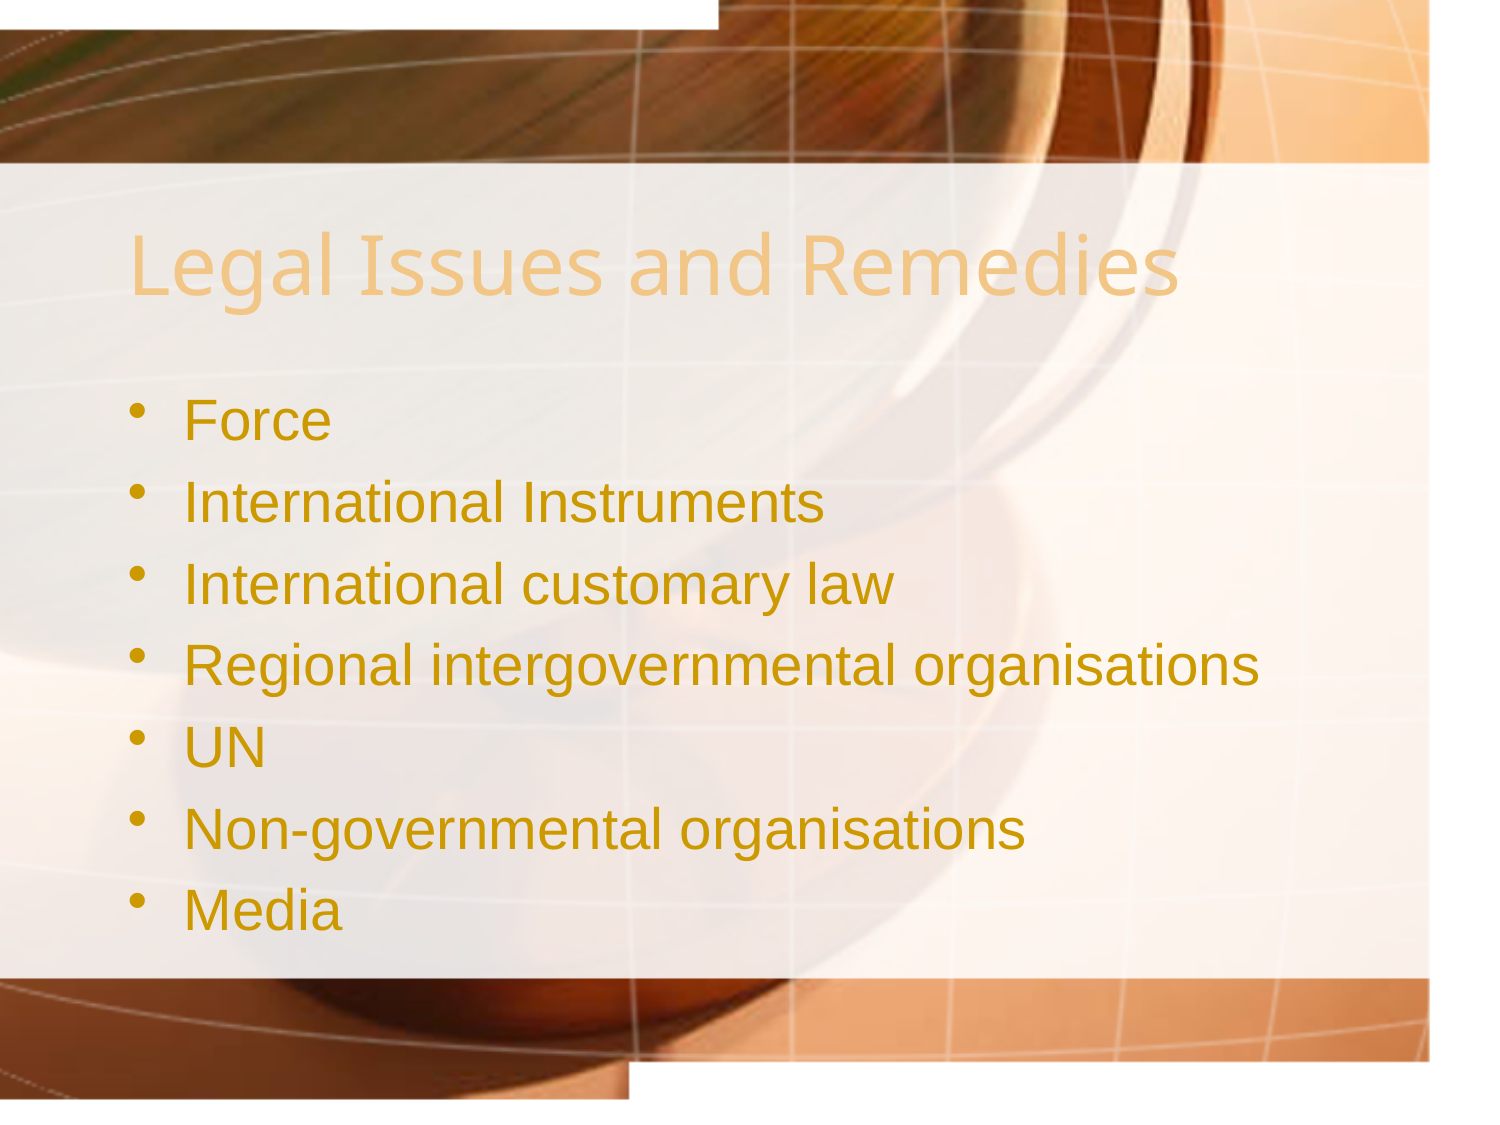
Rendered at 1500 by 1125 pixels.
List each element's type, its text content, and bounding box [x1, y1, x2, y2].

list Force International Instruments International customary law Regional intergovernmental organisations UN Non-governmental organisations Media [112, 374, 1388, 951]
picture [0, 0, 1500, 1125]
title Legal Issues and Remedies [112, 187, 1388, 338]
